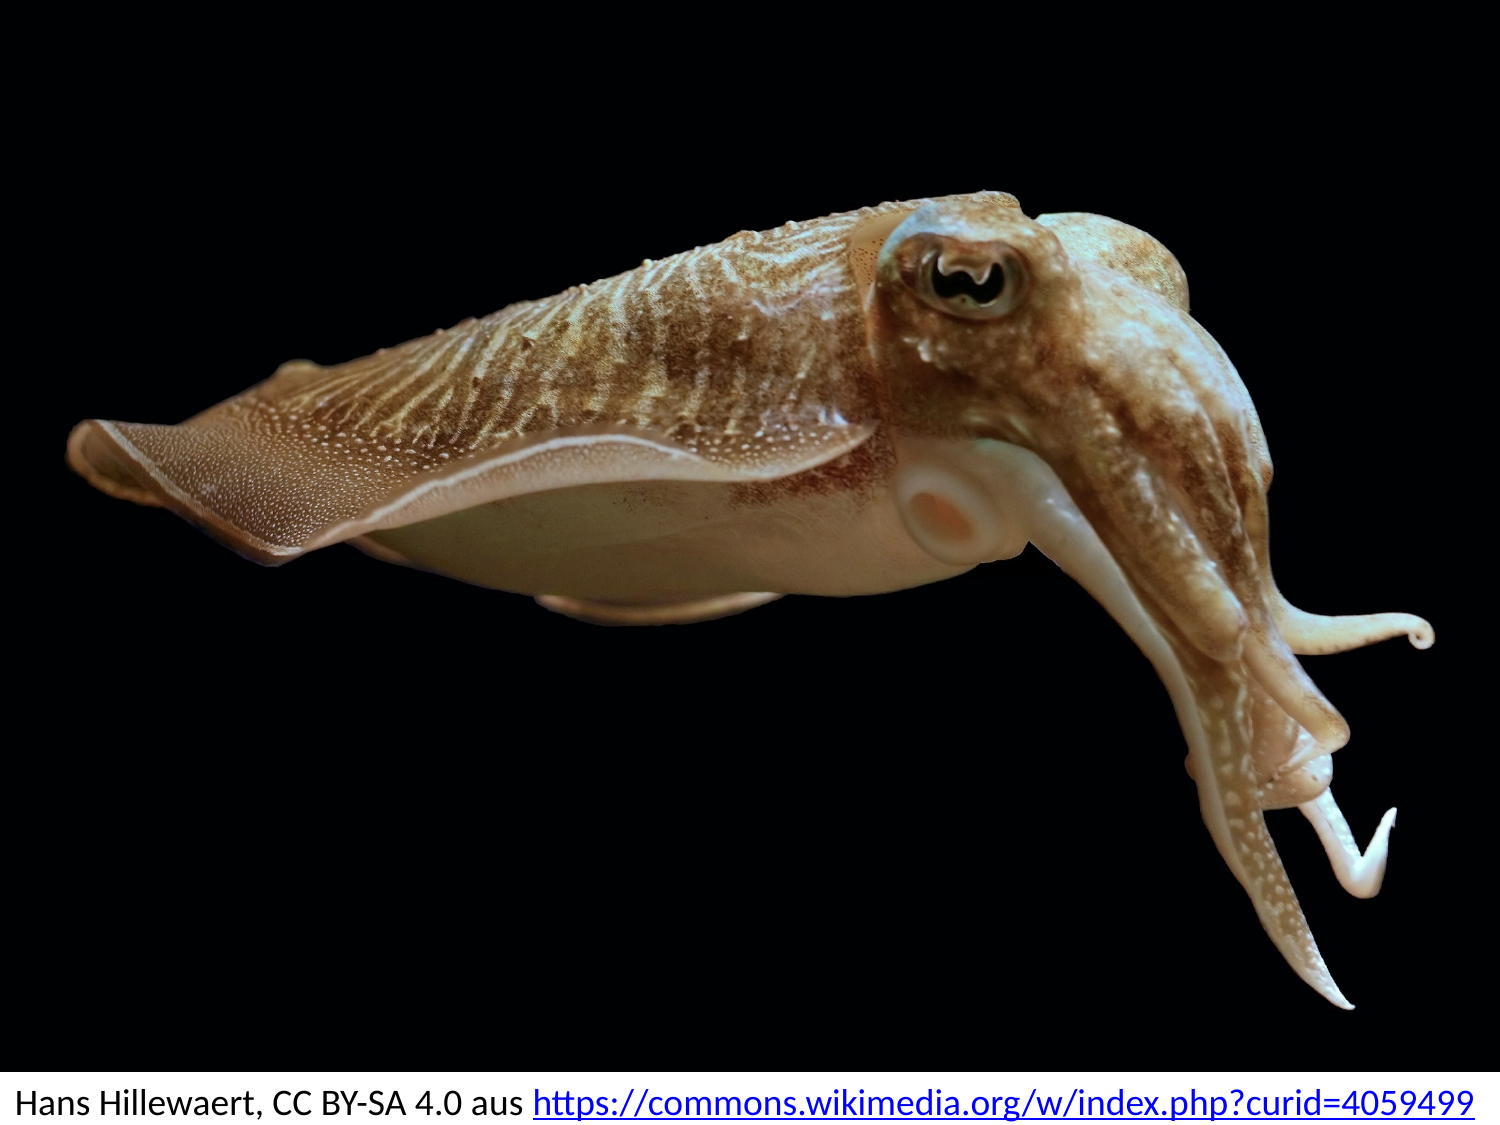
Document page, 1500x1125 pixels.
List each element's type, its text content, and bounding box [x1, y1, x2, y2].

picture [0, 0, 1500, 1072]
text_box Hans Hillewaert, CC BY-SA 4.0 aus https://commons.wikimedia.org/w/index.php?curid=4059499 [0, 1079, 1500, 1125]
